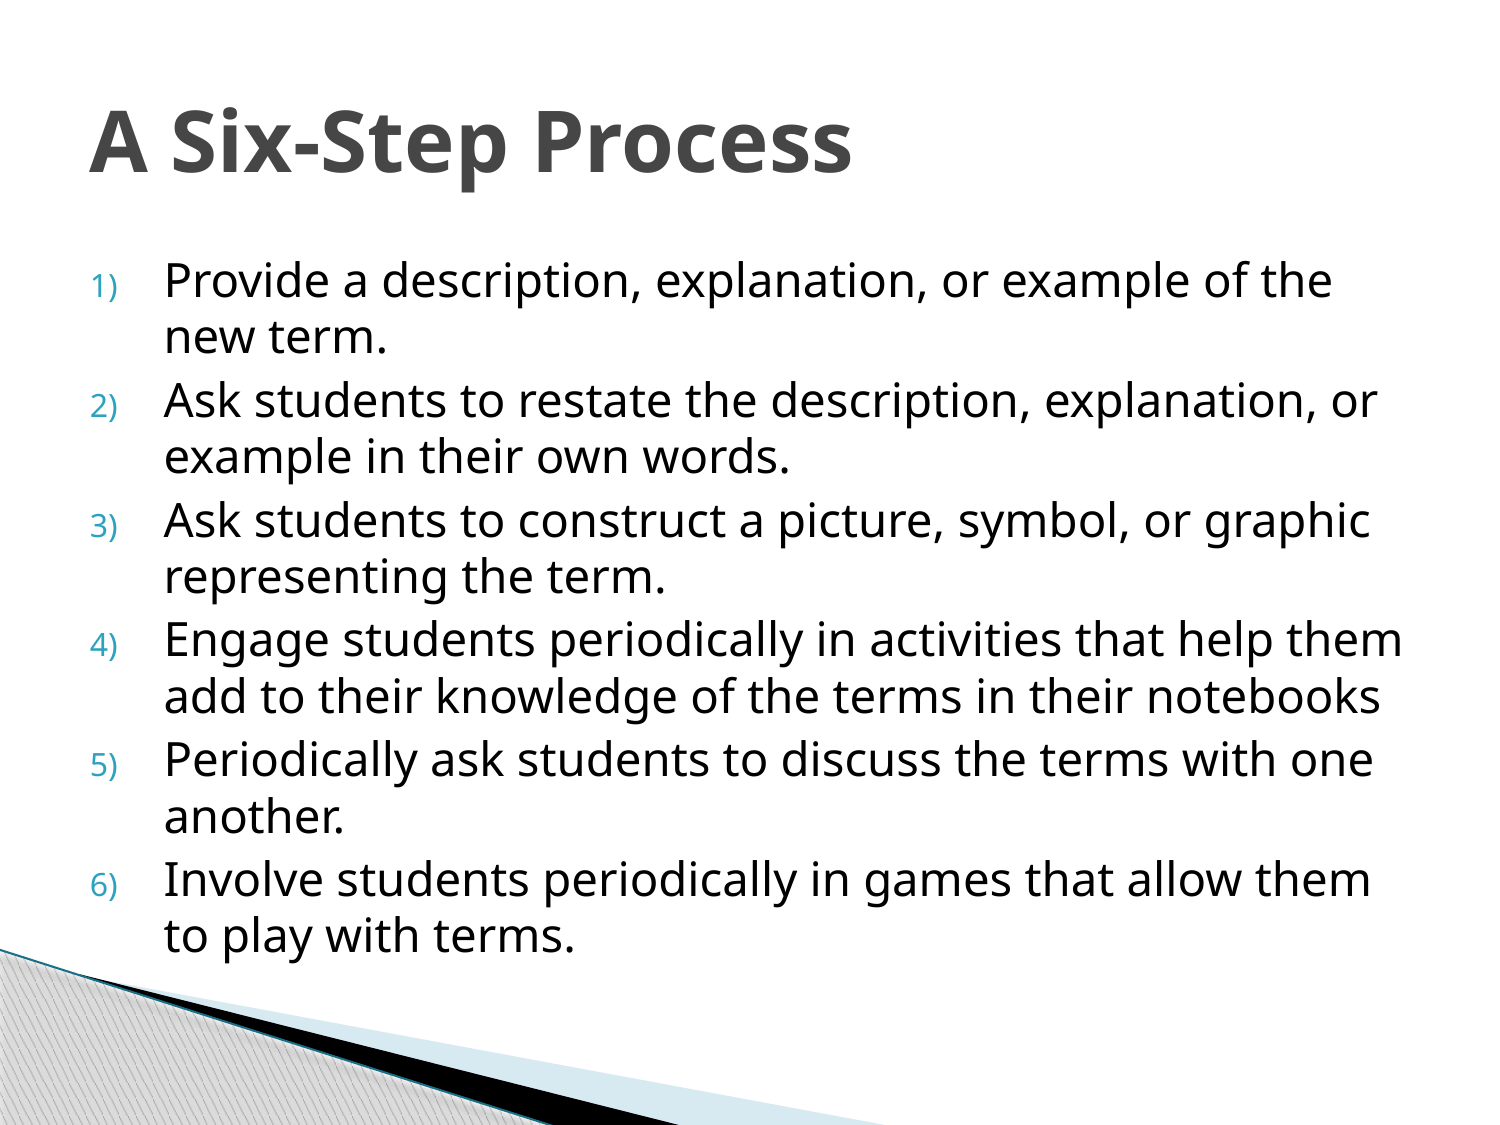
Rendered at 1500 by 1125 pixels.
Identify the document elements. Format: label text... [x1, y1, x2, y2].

title A Six-Step Process [75, 45, 1425, 233]
list Provide a description, explanation, or example of the new term. Ask students to restate the description, explanation, or example in their own words. Ask students to construct a picture, symbol, or graphic representing the term. Engage students periodically in activities that help them add to their knowledge of the terms in their notebooks Periodically ask students to discuss the terms with one another. Involve students periodically in games that allow them to play with terms. [75, 243, 1425, 986]
